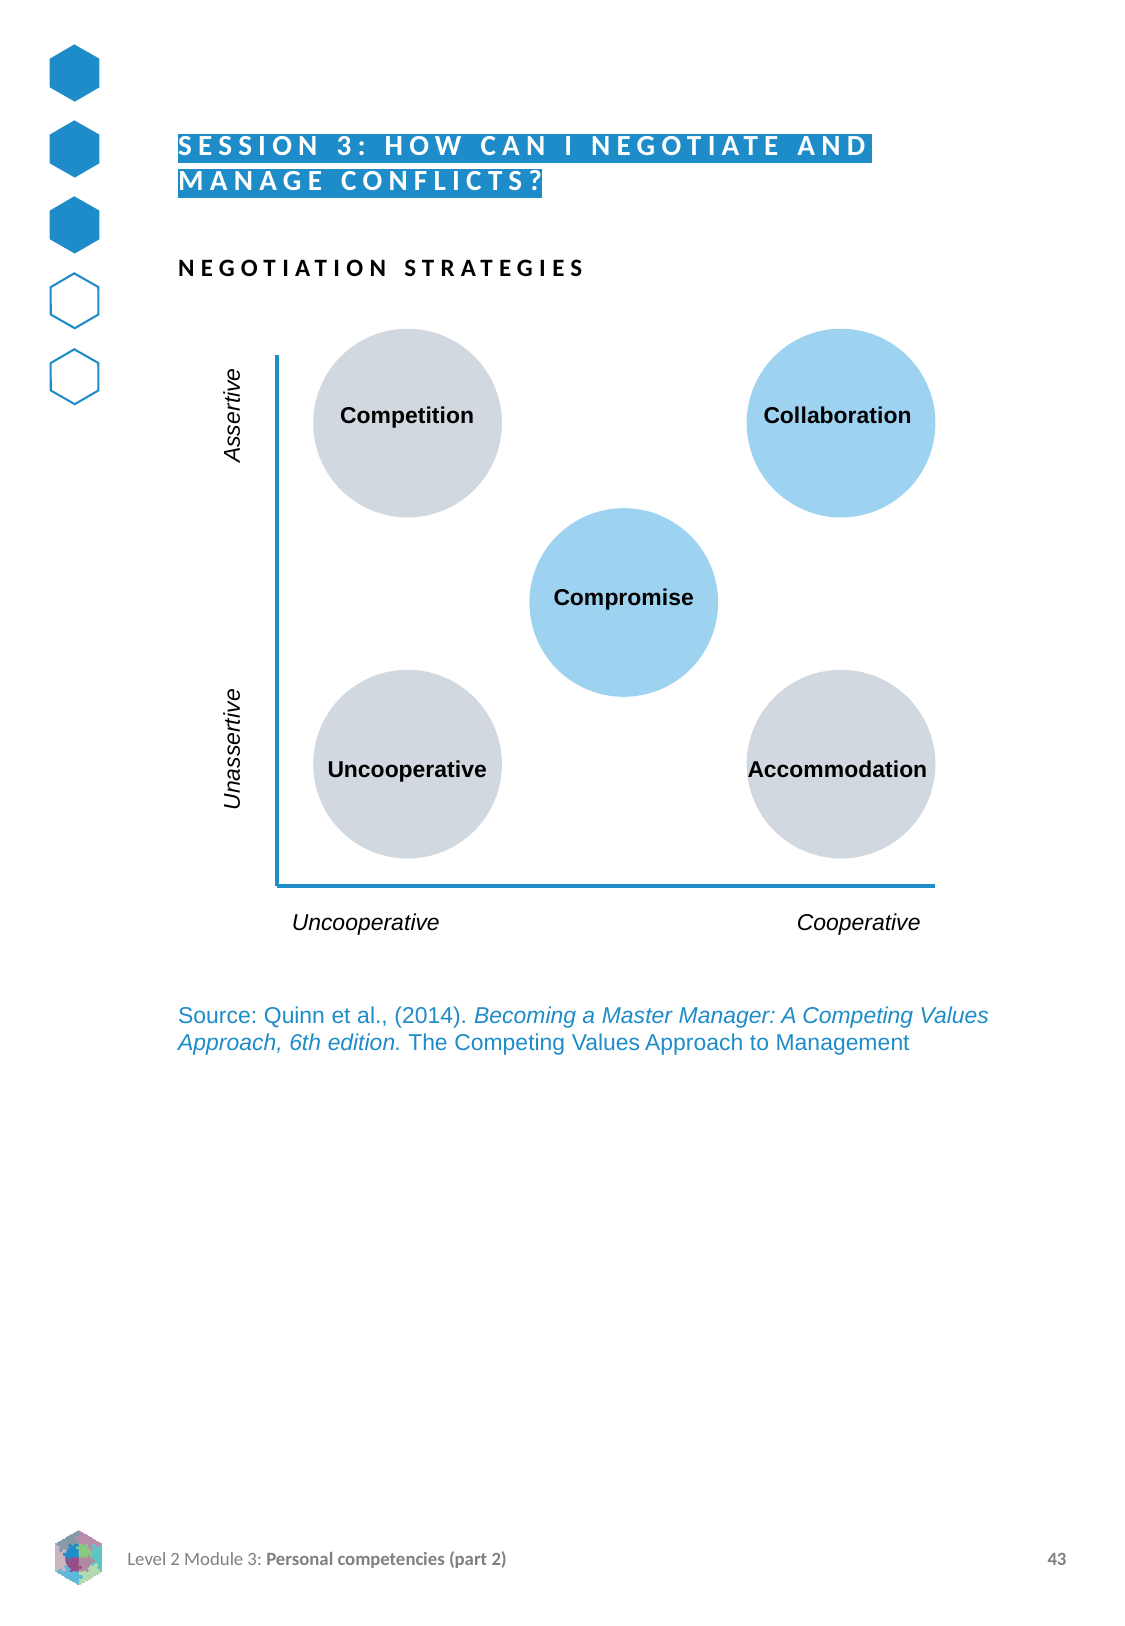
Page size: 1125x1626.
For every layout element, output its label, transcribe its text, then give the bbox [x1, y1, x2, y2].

text_box [313, 436, 503, 519]
text_box [532, 507, 715, 574]
text_box Uncooperative [278, 747, 538, 790]
text_box [529, 617, 719, 698]
text_box [750, 327, 932, 393]
text_box Compromise [493, 574, 754, 617]
text_box [313, 668, 502, 747]
text_box [747, 668, 935, 747]
text_box [749, 790, 933, 860]
text_box Cooperative [674, 900, 936, 943]
text_box NEGOTIATION STRATEGIES [163, 244, 1026, 289]
text_box [746, 436, 936, 519]
text_box Uncooperative [277, 900, 538, 943]
text_box Accommodation [707, 747, 968, 790]
picture [55, 1530, 102, 1585]
text_box [49, 196, 100, 254]
text_box [49, 272, 100, 330]
text_box Competition [278, 393, 538, 436]
text_box Collaboration [707, 393, 968, 436]
text_box [317, 327, 499, 393]
text_box SESSION 3: HOW CAN I NEGOTIATE AND MANAGE CONFLICTS? [163, 118, 1026, 204]
text_box Assertive [209, 353, 252, 526]
text_box [49, 44, 100, 102]
text_box Source: Quinn et al., (2014). Becoming a Master Manager: A Competing Values Approach, 6th edition. The Competing Values Approach to Management [163, 993, 1026, 1063]
text_box [315, 790, 500, 860]
text_box [49, 120, 100, 178]
text_box Unassertive [209, 674, 252, 888]
text_box [49, 348, 100, 406]
